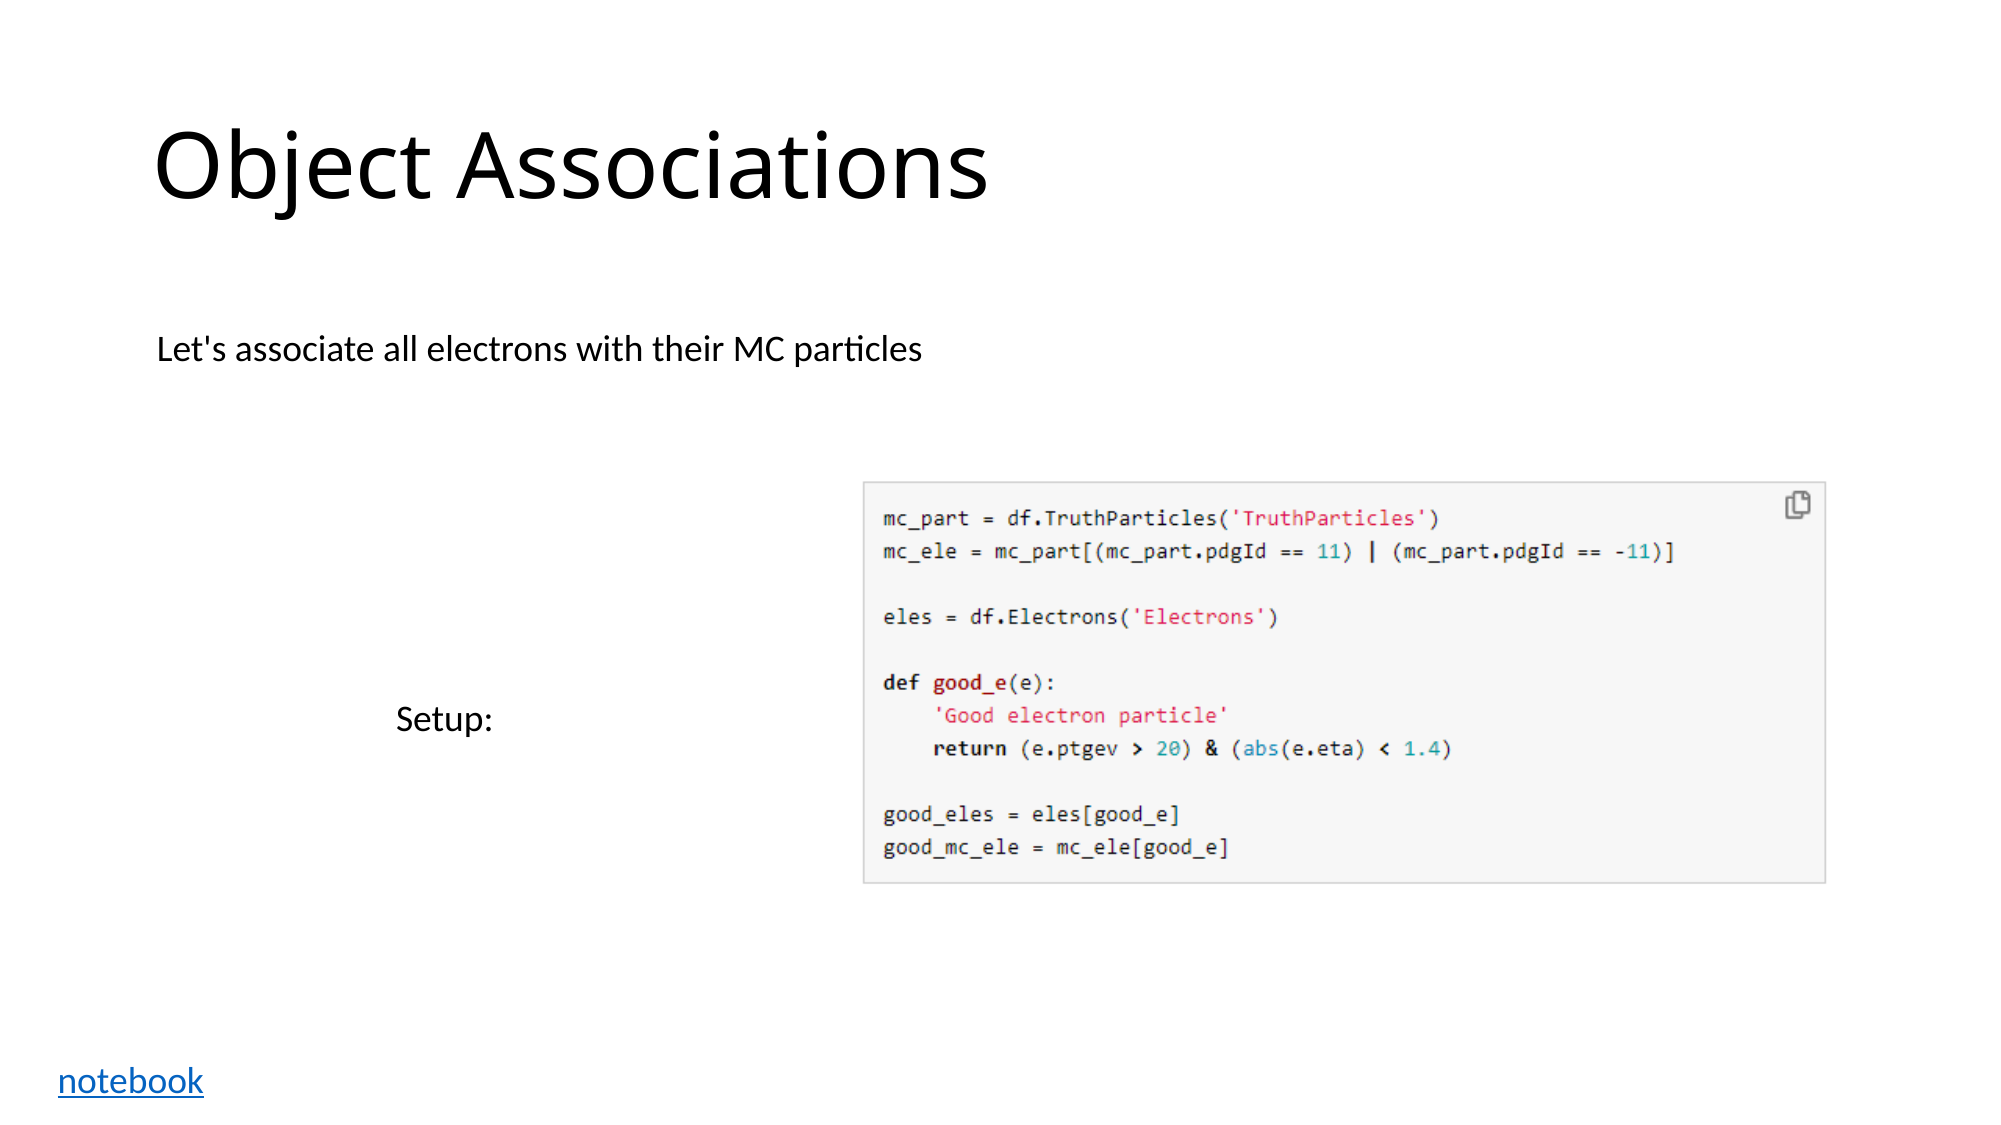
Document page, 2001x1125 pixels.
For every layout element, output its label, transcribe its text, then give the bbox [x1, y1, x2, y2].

text_box notebook [42, 1048, 220, 1109]
title Object Associations [137, 59, 1863, 278]
text_box Setup: [381, 686, 509, 746]
text_box Let's associate all electrons with their MC particles [142, 316, 939, 377]
picture [857, 477, 1842, 895]
